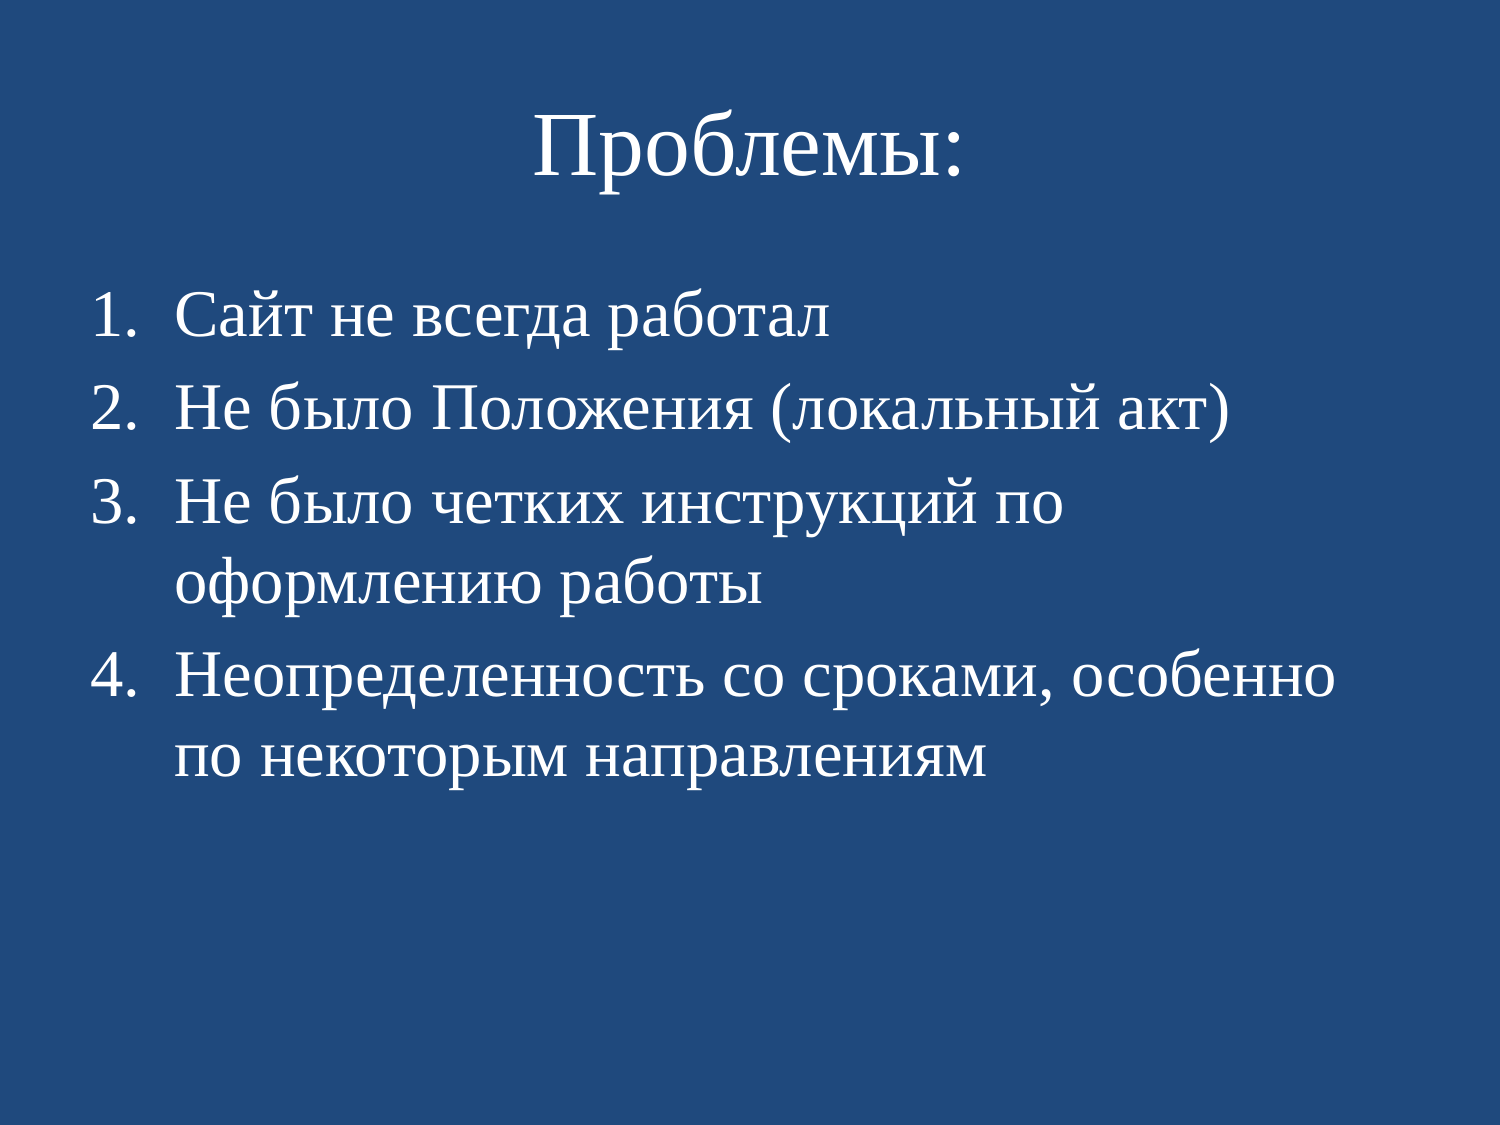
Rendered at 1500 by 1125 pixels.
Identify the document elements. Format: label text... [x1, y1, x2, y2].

list Сайт не всегда работал Не было Положения (локальный акт) Не было четких инструкций по оформлению работы Неопределенность со сроками, особенно по некоторым направлениям [75, 262, 1425, 1005]
title Проблемы: [75, 45, 1425, 233]
